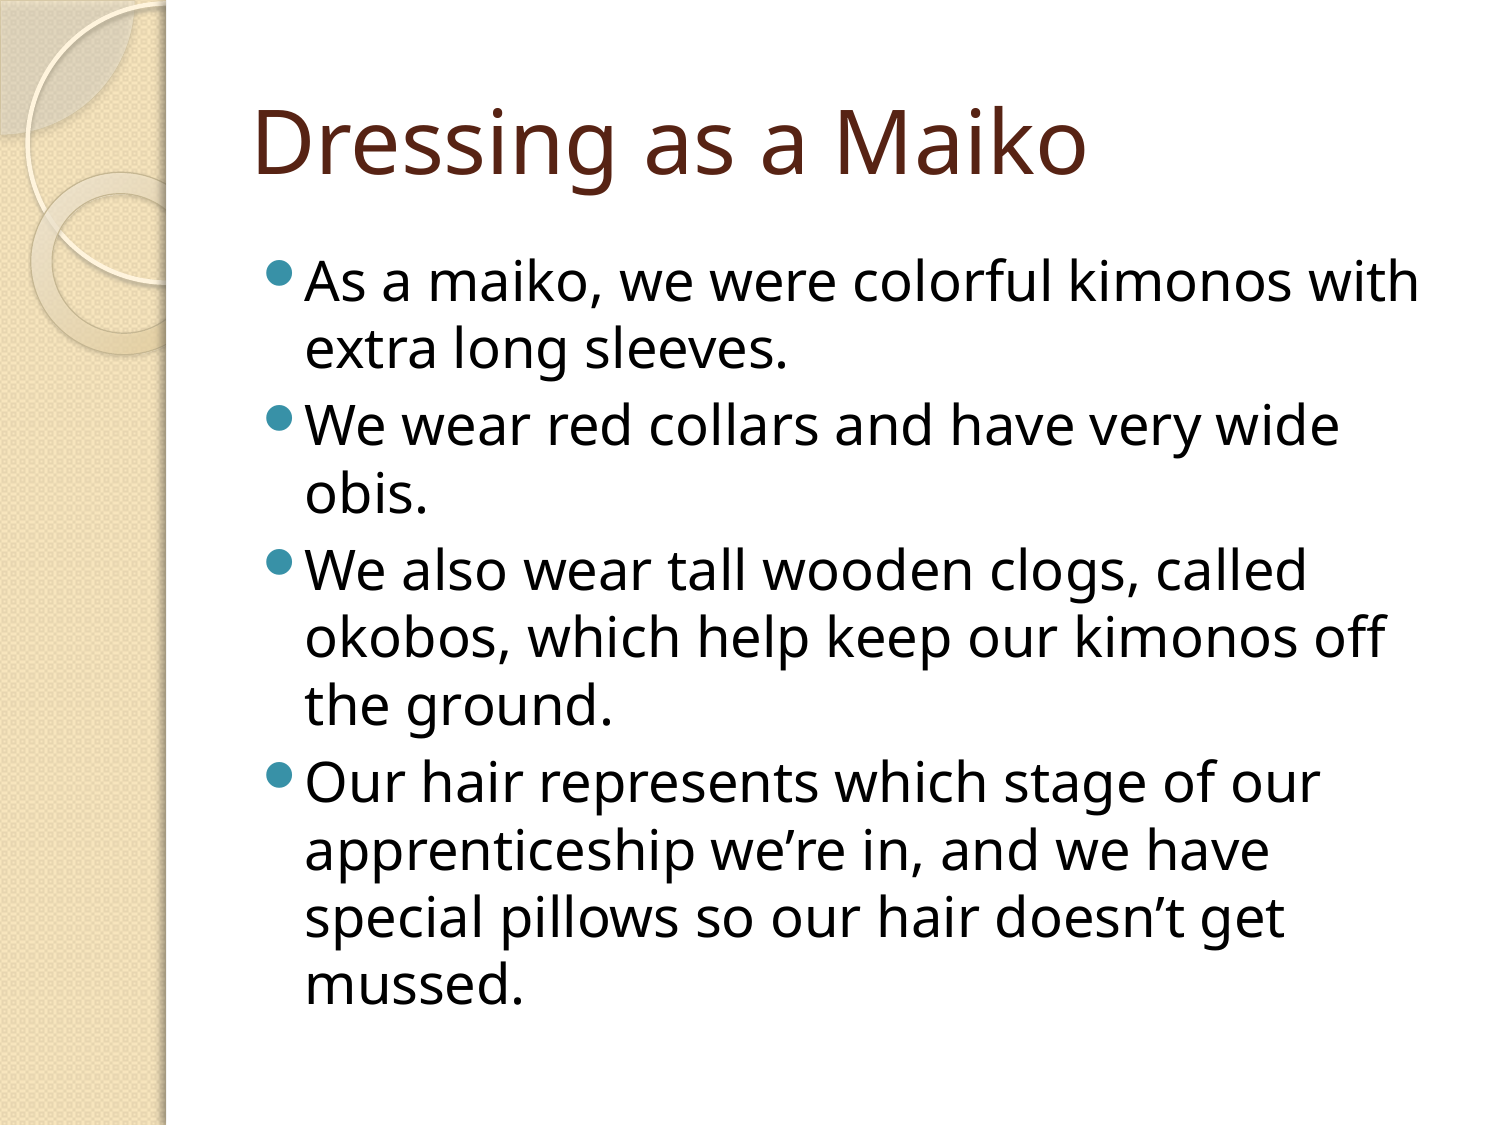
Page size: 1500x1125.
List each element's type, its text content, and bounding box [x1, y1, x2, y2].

list As a maiko, we were colorful kimonos with extra long sleeves. We wear red collars and have very wide obis. We also wear tall wooden clogs, called okobos, which help keep our kimonos off the ground. Our hair represents which stage of our apprenticeship we’re in, and we have special pillows so our hair doesn’t get mussed. [235, 237, 1466, 1025]
title Dressing as a Maiko [235, 45, 1466, 233]
